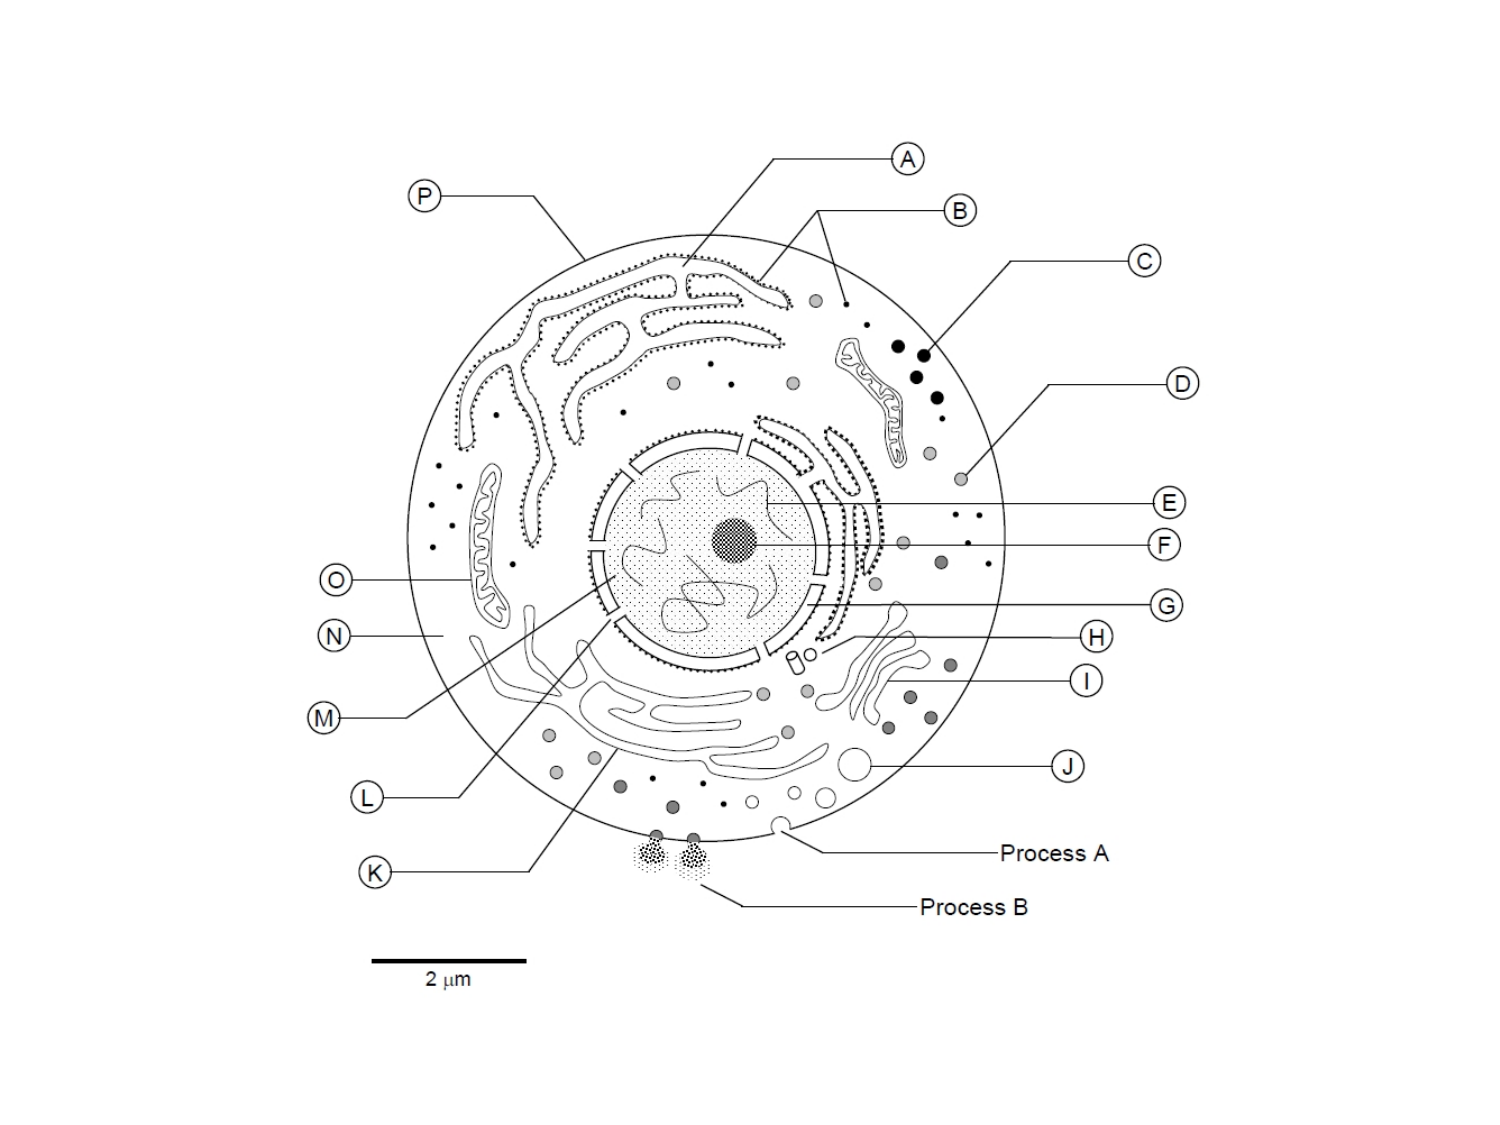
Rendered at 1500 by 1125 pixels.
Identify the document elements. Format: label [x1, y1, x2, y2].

list [74, 80, 1426, 1006]
